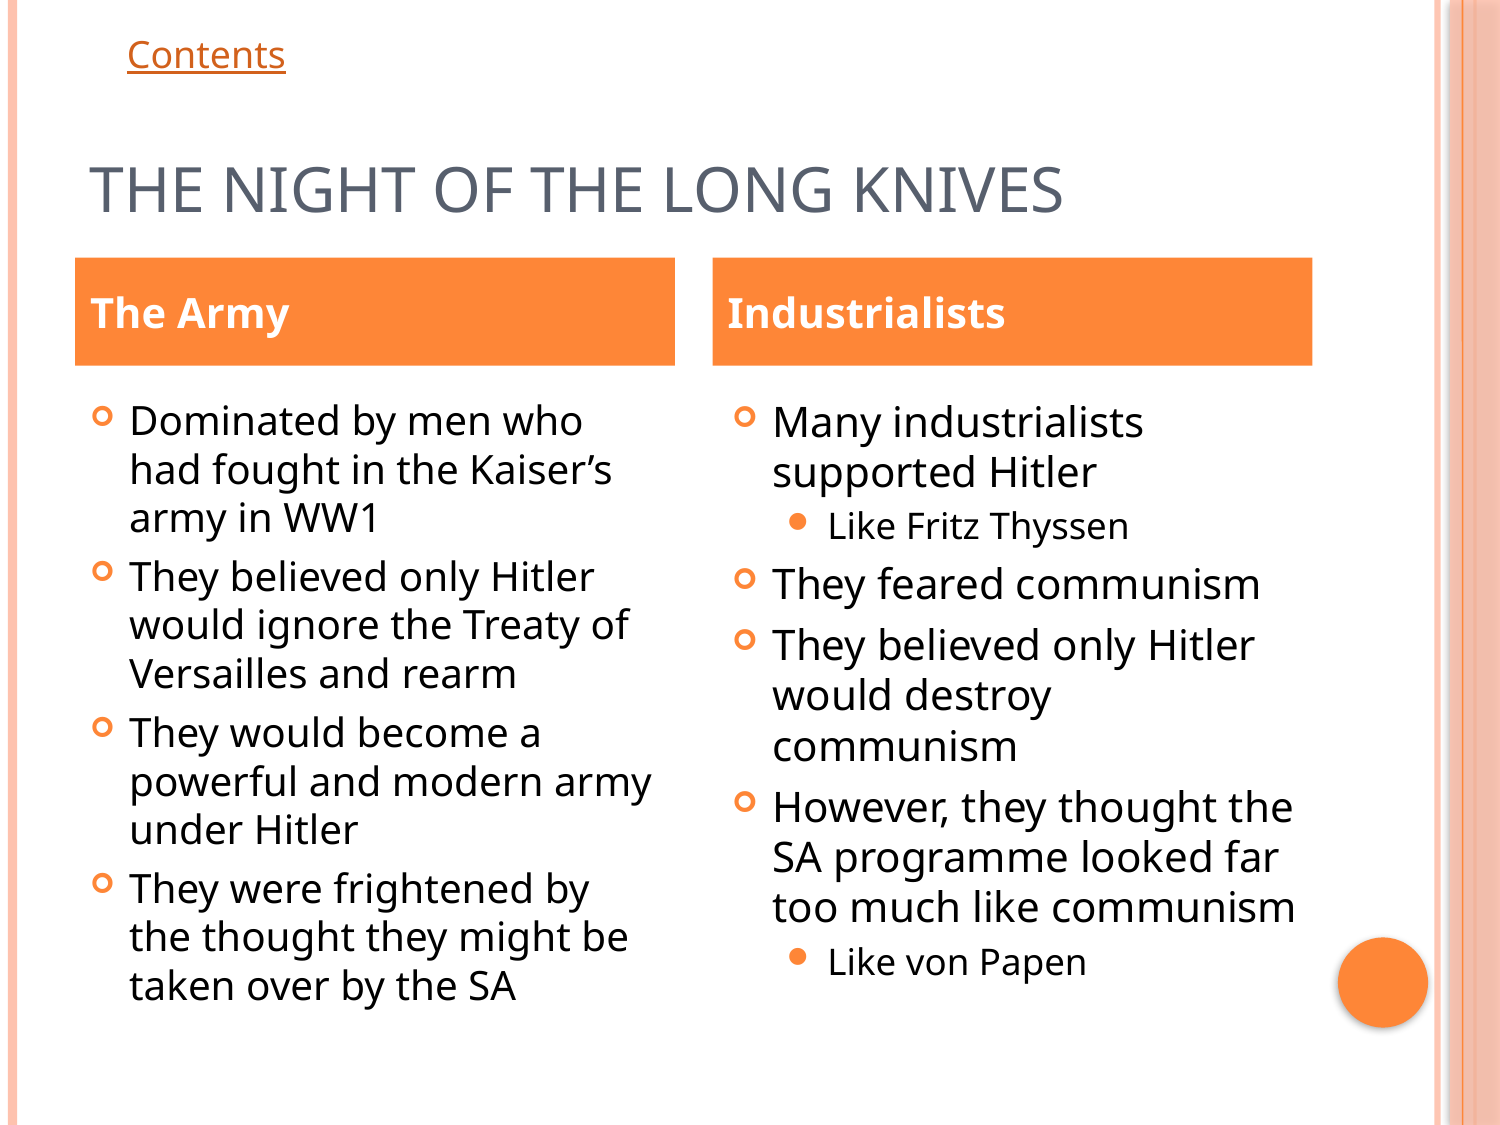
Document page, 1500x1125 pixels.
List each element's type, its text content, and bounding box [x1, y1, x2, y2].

list Industrialists [712, 257, 1313, 366]
list Many industrialists supported Hitler Like Fritz Thyssen They feared communism They believed only Hitler would destroy communism However, they thought the SA programme looked far too much like communism Like von Papen [716, 387, 1318, 1026]
title The Night of the Long Knives [75, 44, 1313, 233]
list The Army [74, 257, 676, 366]
list Dominated by men who had fought in the Kaiser’s army in WW1 They believed only Hitler would ignore the Treaty of Versailles and rearm They would become a powerful and modern army under Hitler They were frightened by the thought they might be taken over by the SA [74, 387, 676, 1026]
